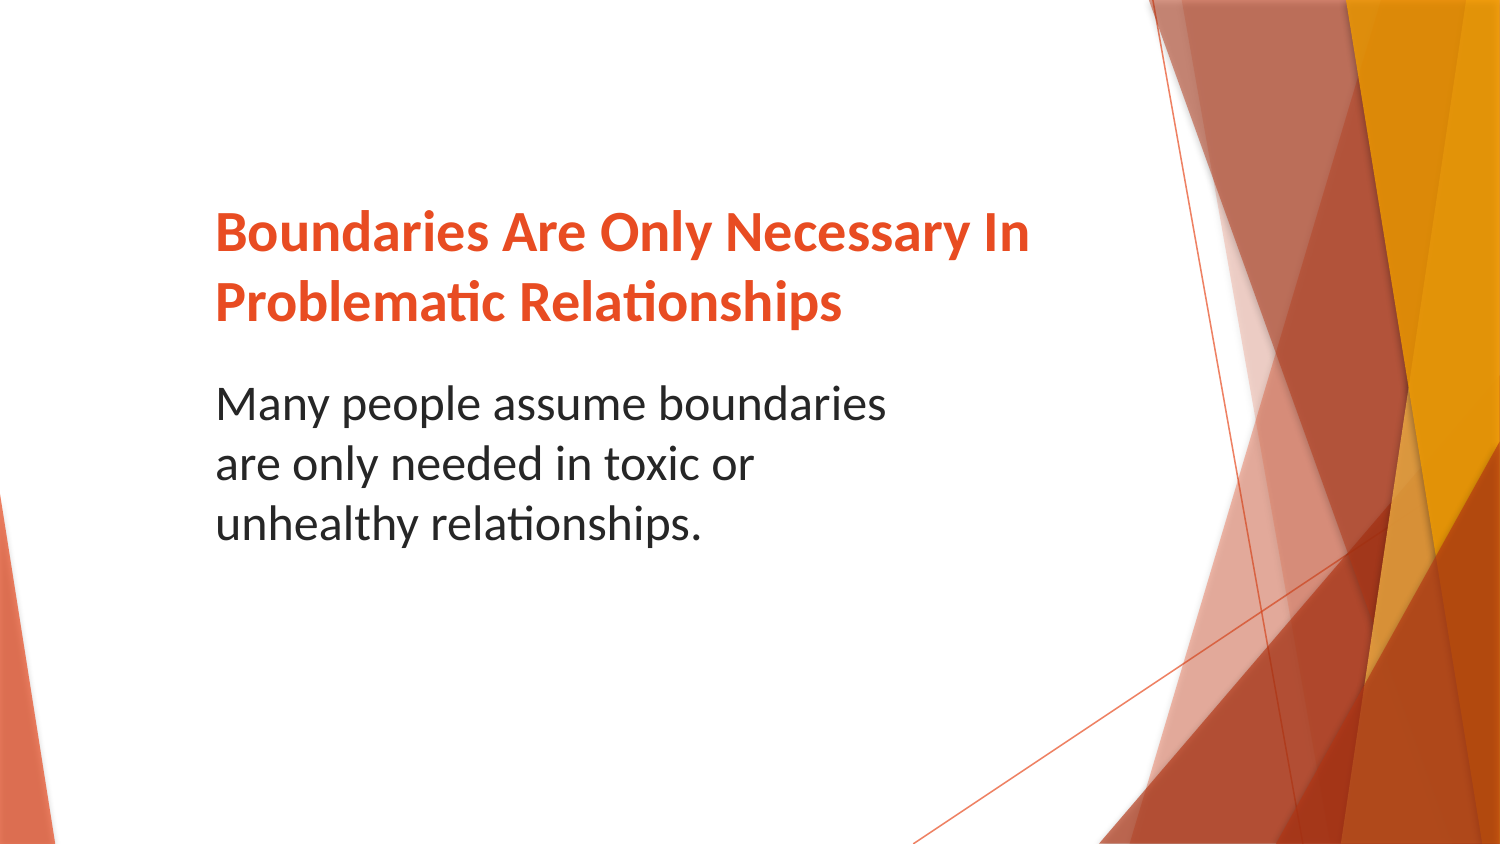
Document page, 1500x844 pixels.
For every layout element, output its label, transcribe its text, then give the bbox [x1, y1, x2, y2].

list Many people assume boundaries are only needed in toxic or unhealthy relationships. [200, 362, 939, 789]
title Boundaries Are Only Necessary In Problematic Relationships [200, 185, 1258, 356]
